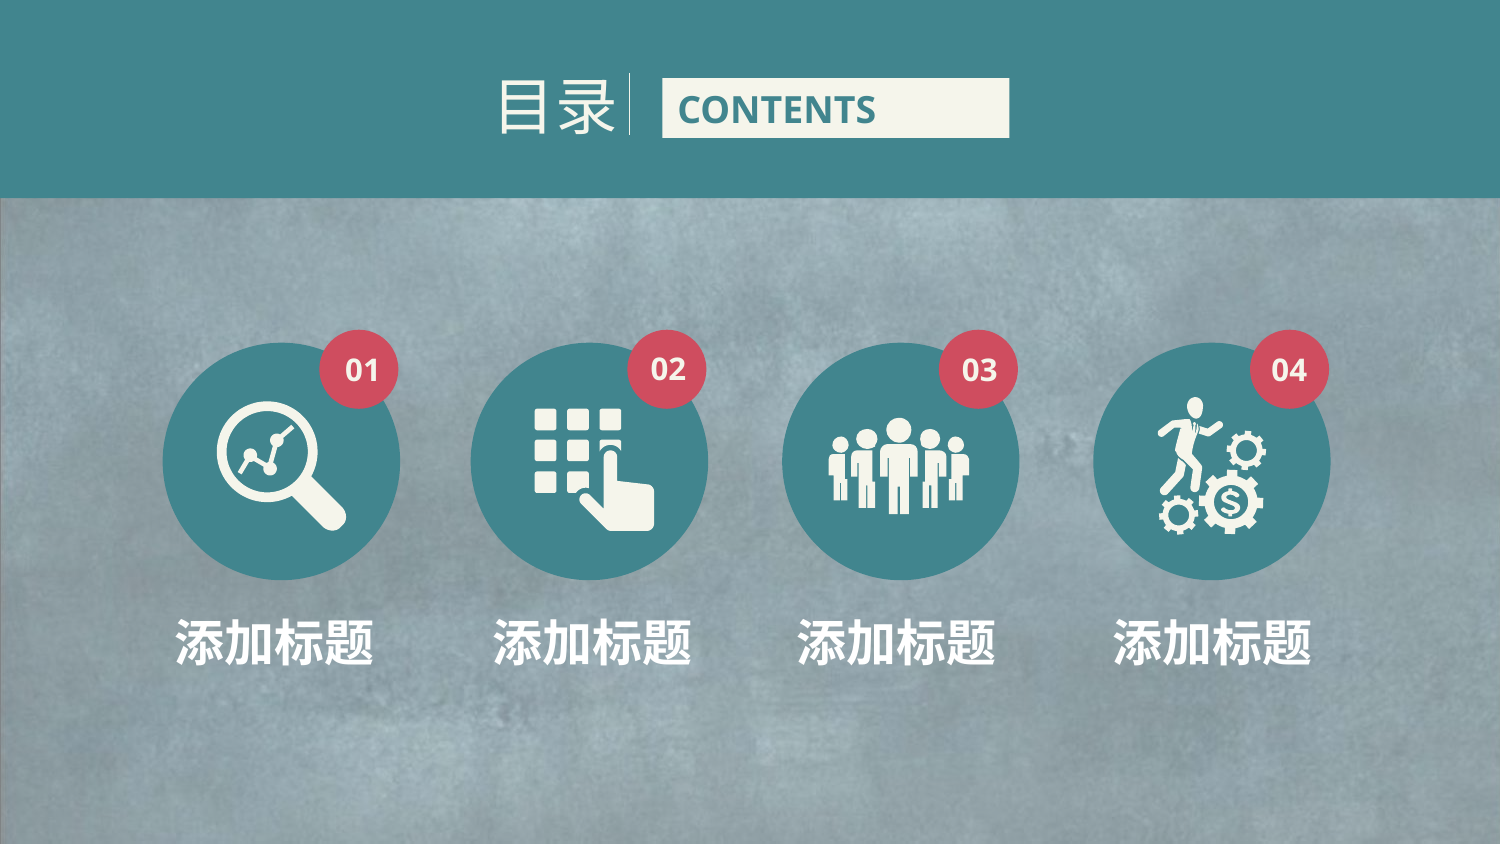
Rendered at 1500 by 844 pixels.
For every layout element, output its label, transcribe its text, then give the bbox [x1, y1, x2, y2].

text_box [1093, 342, 1331, 581]
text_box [782, 342, 1020, 581]
text_box 添加标题 [477, 603, 719, 679]
text_box 添加标题 [1097, 603, 1341, 679]
text_box 添加标题 [159, 603, 409, 679]
text_box 添加标题 [781, 603, 1031, 679]
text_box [162, 342, 401, 581]
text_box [319, 329, 409, 409]
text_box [938, 329, 1027, 409]
text_box [0, 0, 1500, 199]
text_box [478, 59, 1022, 151]
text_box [470, 342, 709, 581]
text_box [1249, 329, 1341, 409]
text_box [627, 329, 717, 409]
text_box 单击添加文本单击添加 文本单击添加文本 [0, 199, 1500, 844]
